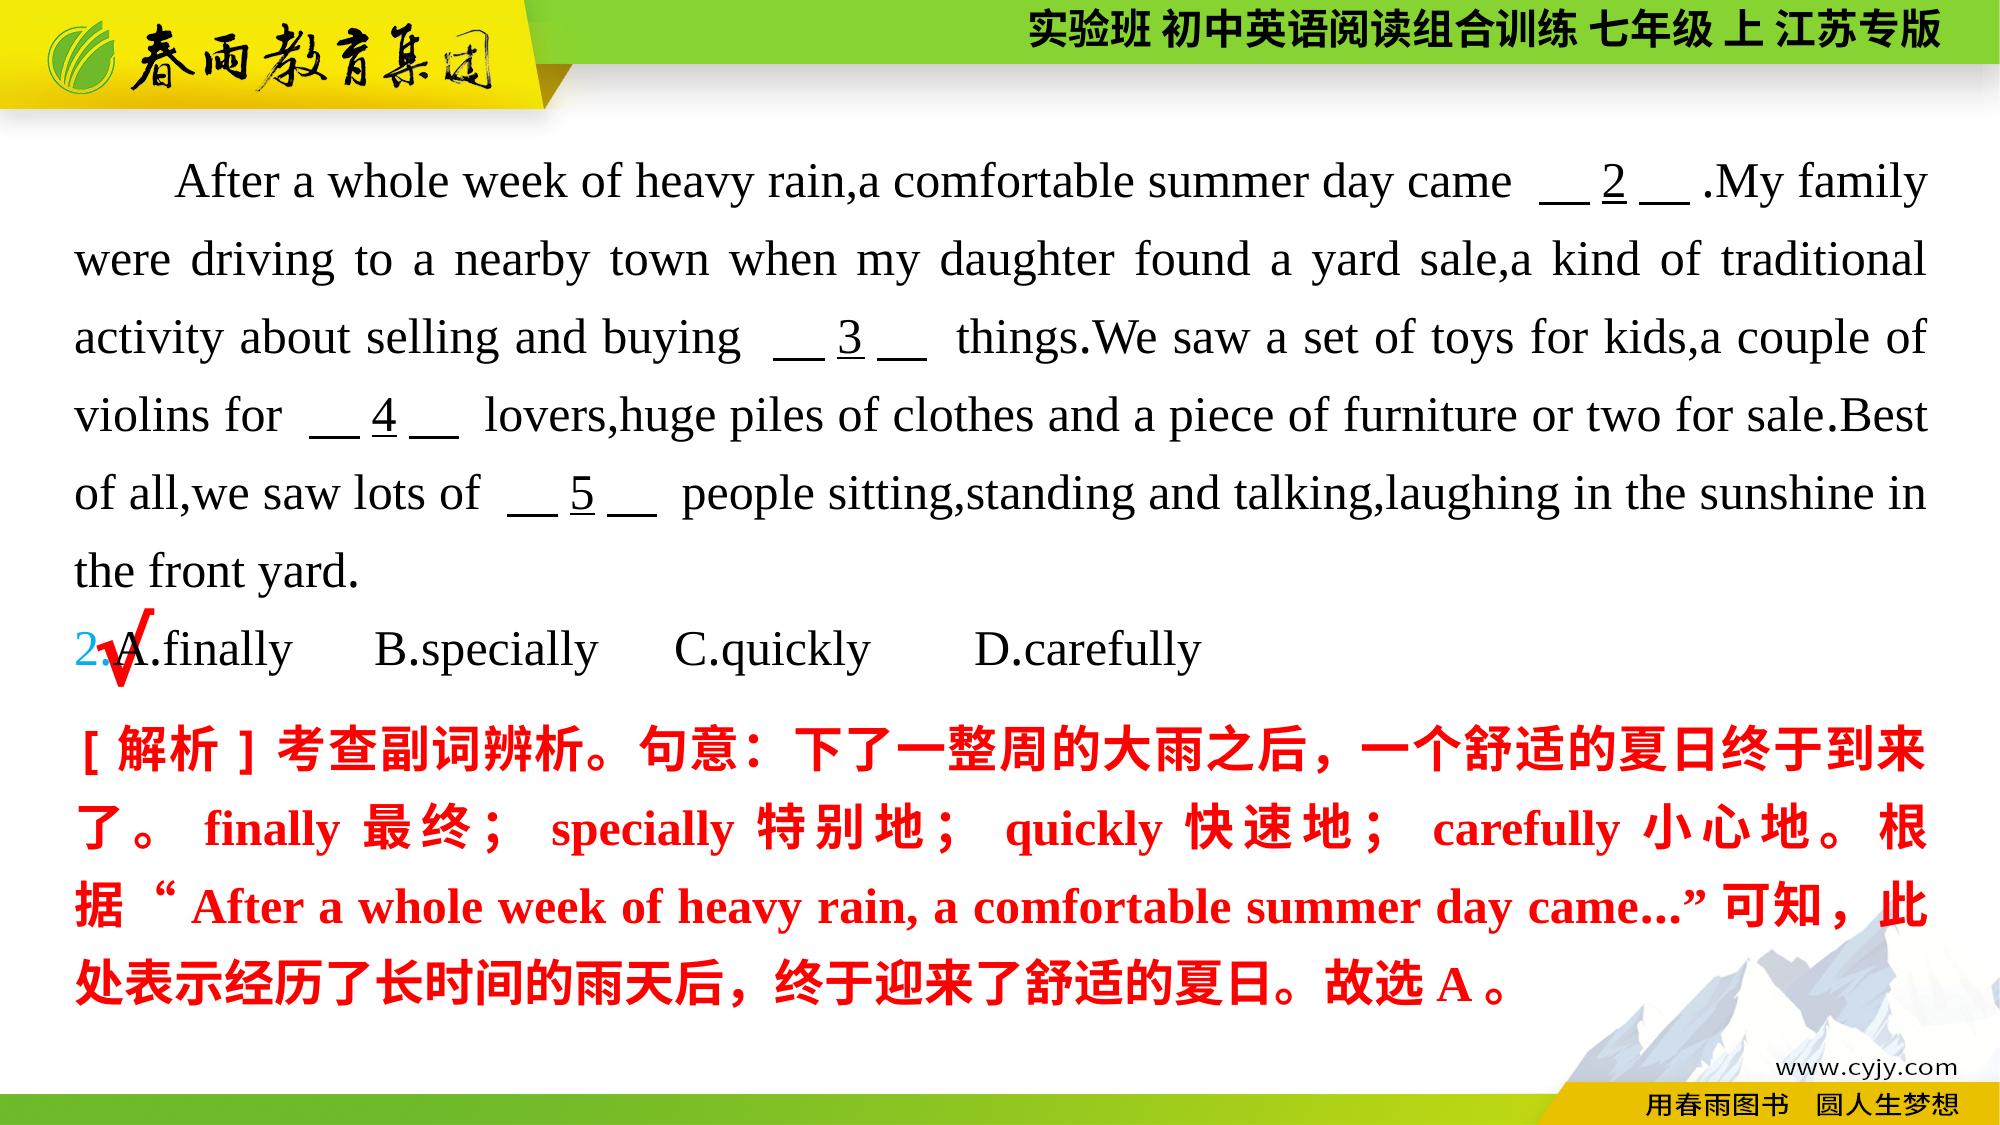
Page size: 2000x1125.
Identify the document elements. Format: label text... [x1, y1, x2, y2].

text_box √ [78, 681, 177, 692]
picture [0, 0, 2000, 1125]
text_box [解析]考查副词辨析。句意：下了一整周的大雨之后，一个舒适的夏日终于到来了。finally最终；specially特别地；quickly快速地；carefully小心地。根据“After a whole week of heavy rain, a comfortable summer day came...”可知，此处表示经历了长时间的雨天后，终于迎来了舒适的夏日。故选A。 [59, 692, 1944, 1020]
list After a whole week of heavy rain,a comfortable summer day came 2 .My family were driving to a nearby town when my daughter found a yard sale,a kind of traditional activity about selling and buying 3 things.We saw a set of toys for kids,a couple of violins for 4 lovers,huge piles of clothes and a piece of furniture or two for sale.Best of all,we saw lots of 5 people sitting,standing and talking,laughing in the sunshine in the front yard. 2.A.finally B.specially C.quickly D.carefully [59, 122, 1944, 681]
